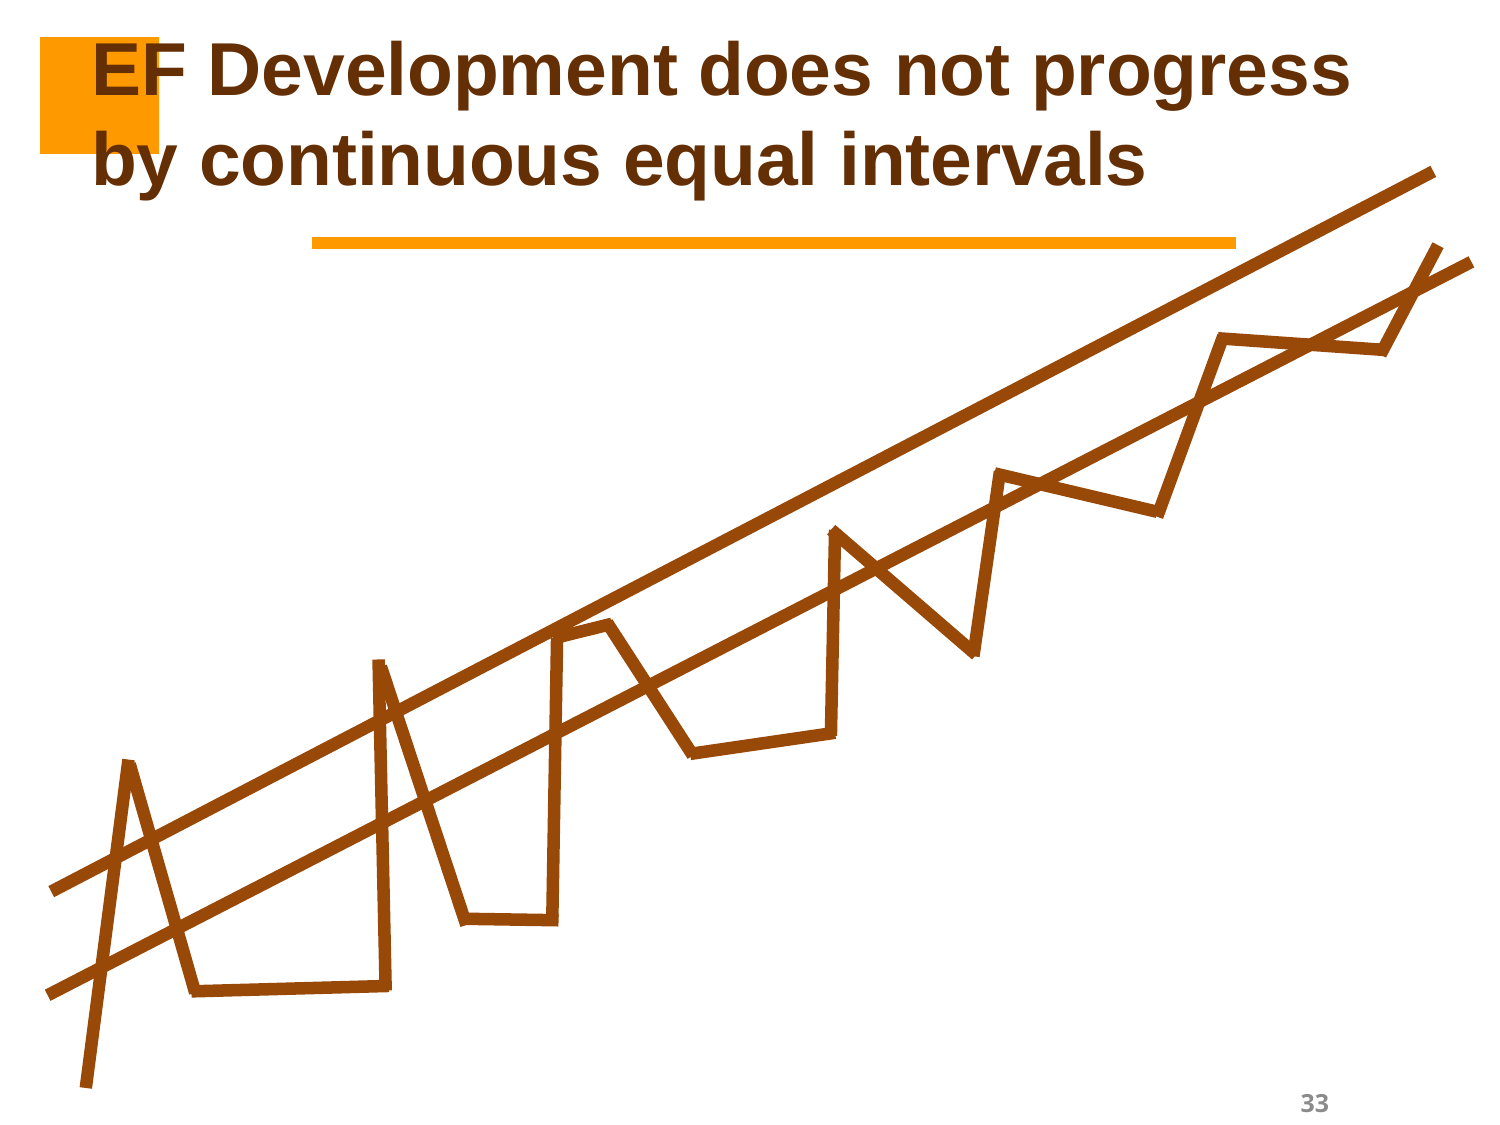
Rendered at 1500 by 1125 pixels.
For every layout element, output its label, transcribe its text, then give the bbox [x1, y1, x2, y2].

text_box [38, 35, 76, 156]
slide_number 33 [994, 1074, 1345, 1125]
text_box EF Development does not progress by continuous equal intervals [76, 30, 1443, 191]
